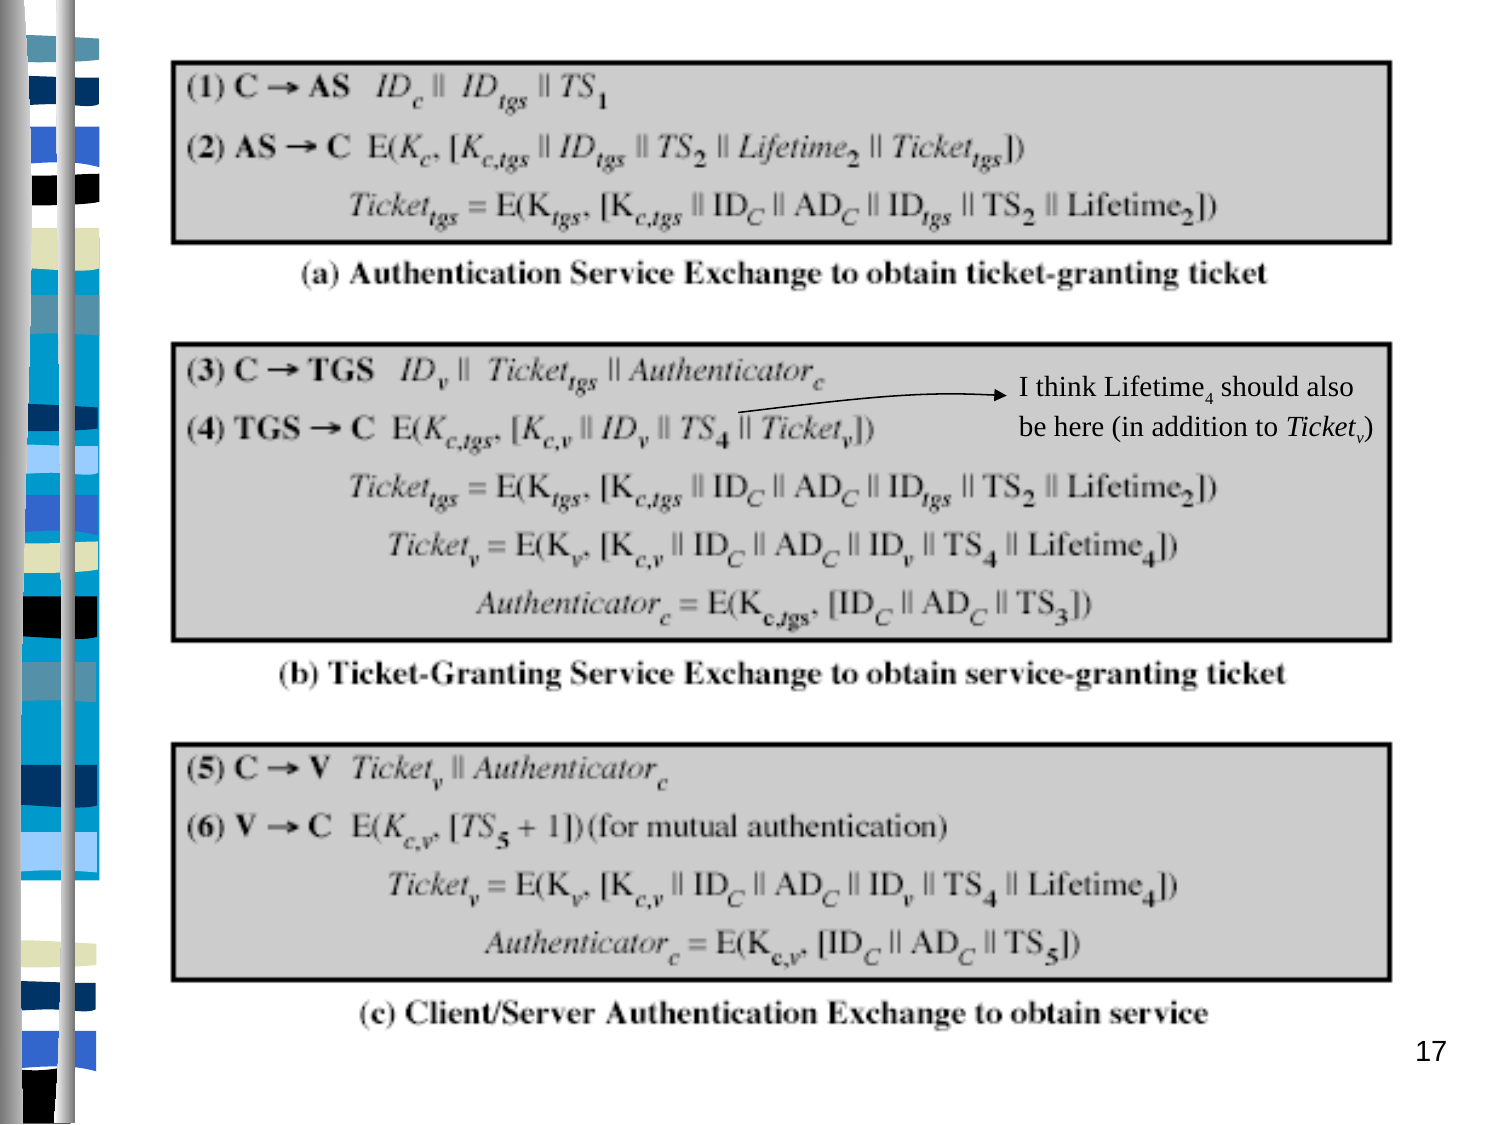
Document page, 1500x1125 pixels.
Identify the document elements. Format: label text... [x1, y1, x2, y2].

slide_number 17 [1149, 1024, 1463, 1101]
picture [162, 49, 1401, 1034]
